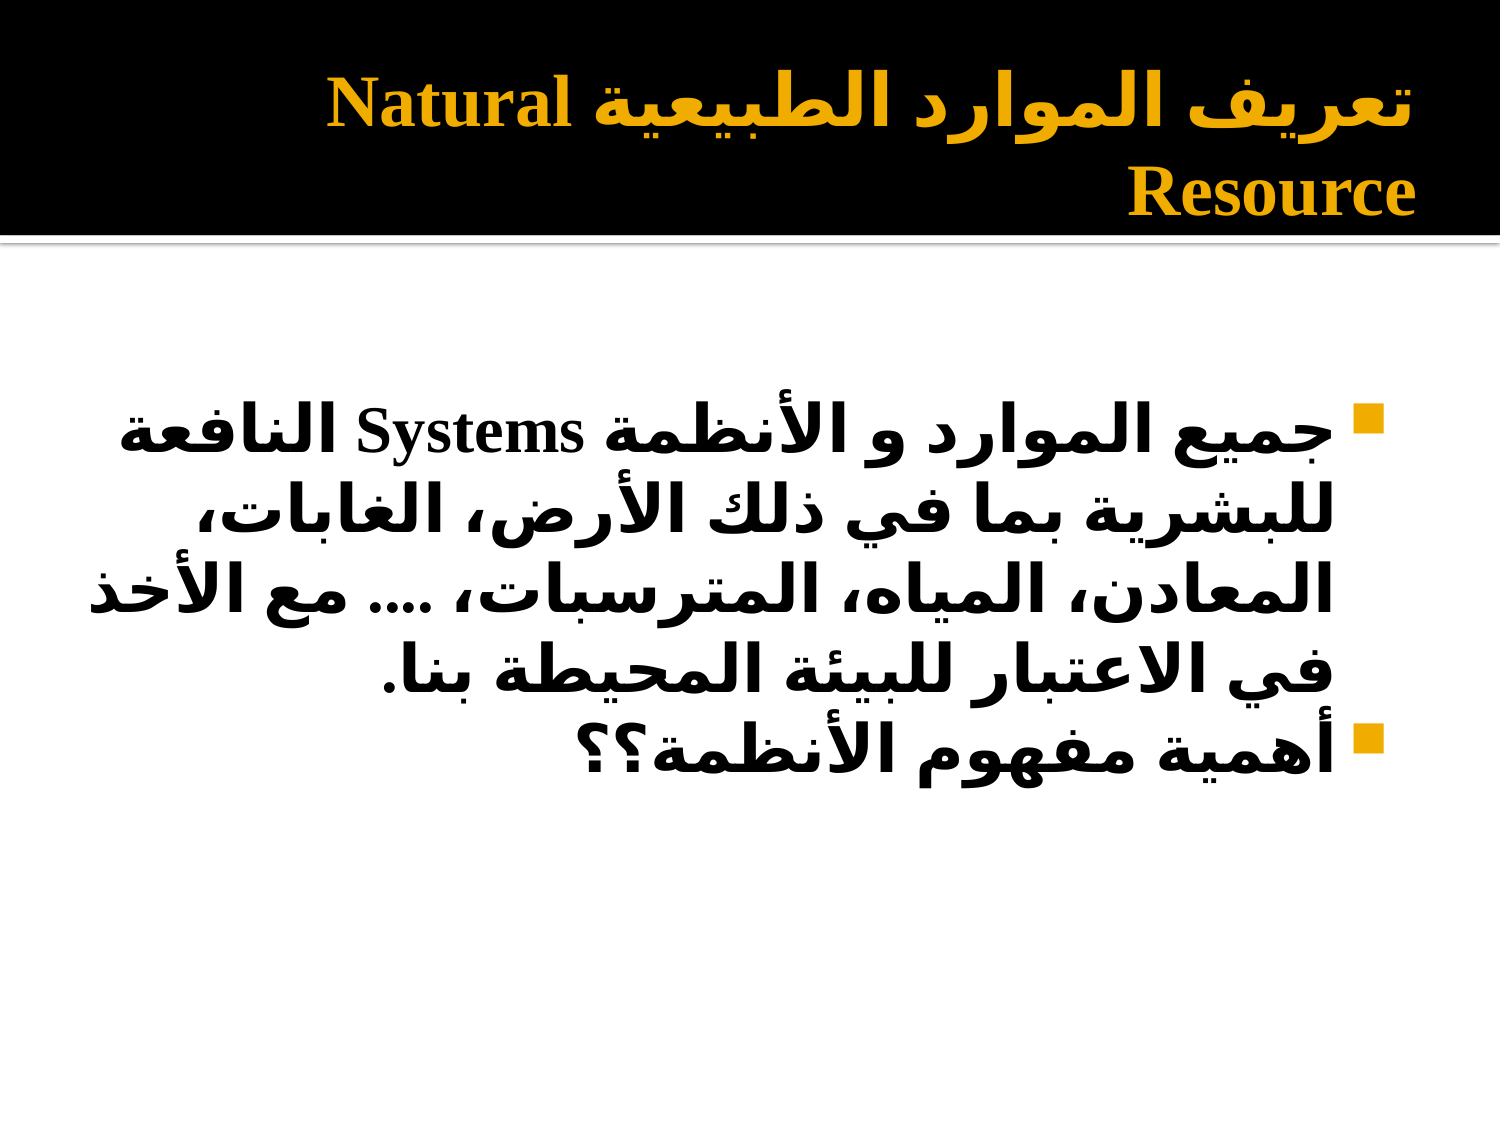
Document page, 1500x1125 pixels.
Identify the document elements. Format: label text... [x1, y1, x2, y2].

list جميع الموارد و الأنظمة Systems النافعة للبشرية بما في ذلك الأرض، الغابات، المعادن، المياه، المترسبات، .... مع الأخذ في الاعتبار للبيئة المحيطة بنا. أهمية مفهوم الأنظمة؟؟ [75, 327, 1425, 1050]
title تعريف الموارد الطبيعية Natural Resource [75, 45, 1425, 327]
